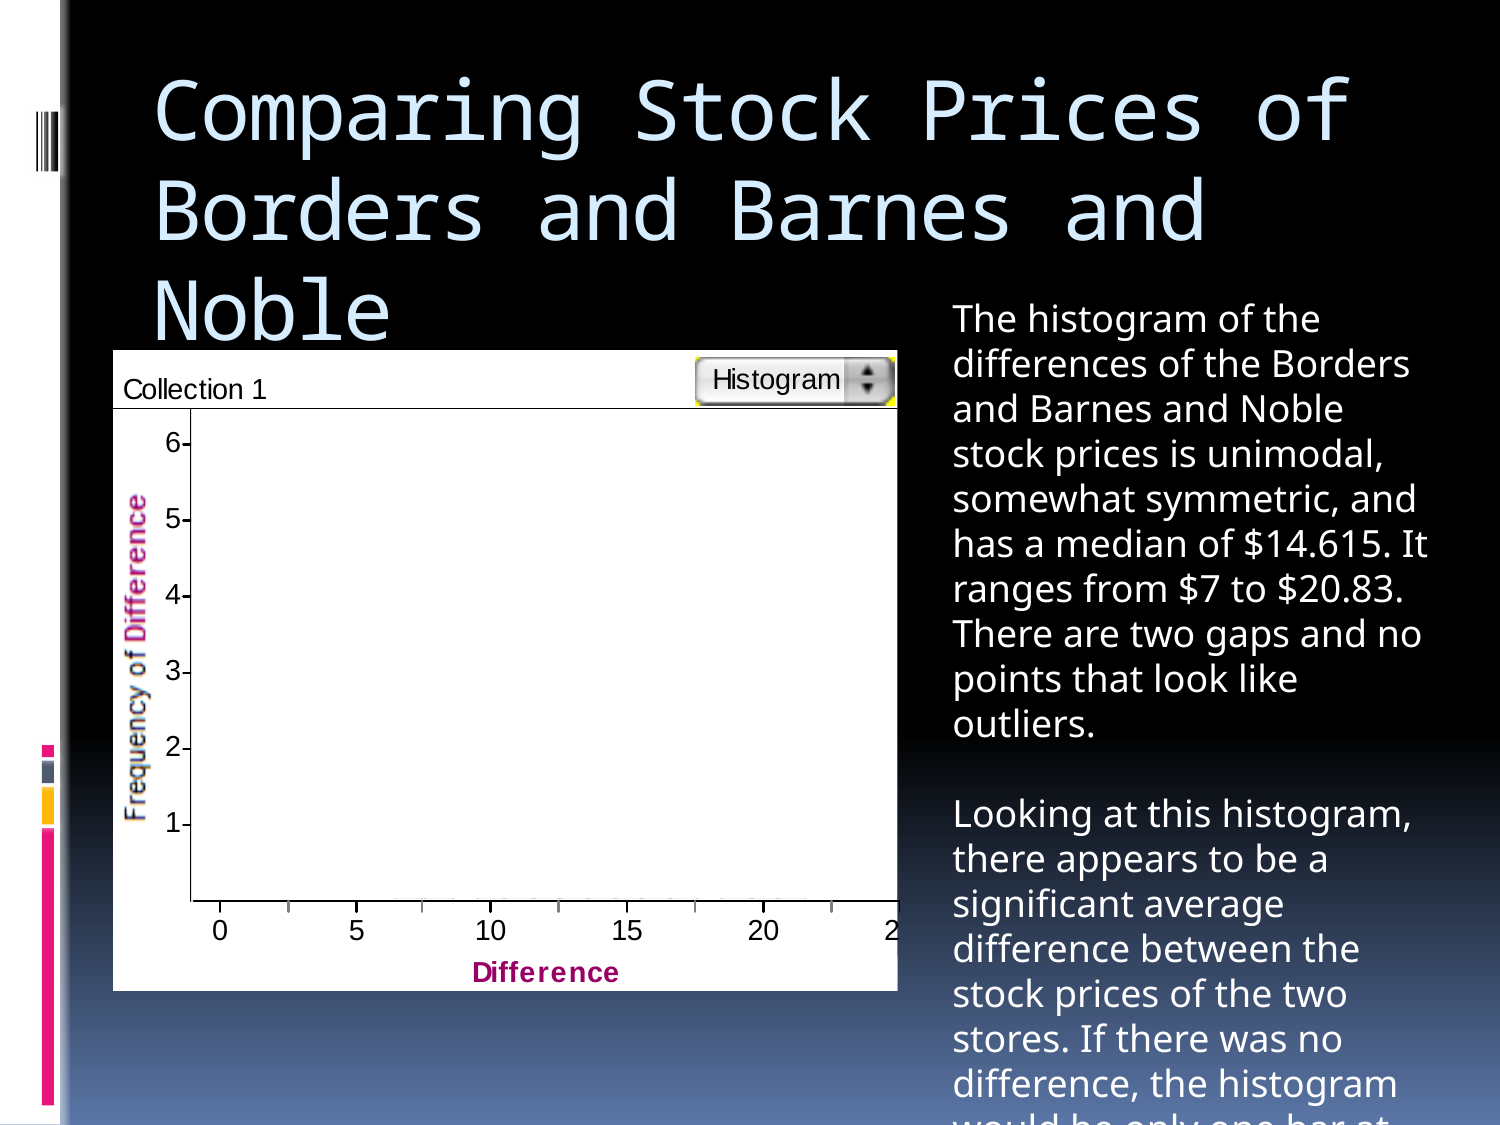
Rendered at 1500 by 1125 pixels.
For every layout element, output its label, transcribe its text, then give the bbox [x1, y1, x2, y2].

title Comparing Stock Prices of Borders and Barnes and Noble [137, 50, 1413, 200]
picture [112, 349, 901, 994]
text_box The histogram of the differences of the Borders and Barnes and Noble stock prices is unimodal, somewhat symmetric, and has a median of $14.615. It ranges from $7 to $20.83. There are two gaps and no points that look like outliers. Looking at this histogram, there appears to be a significant average difference between the stock prices of the two stores. If there was no difference, the histogram would be only one bar at zero. [937, 287, 1450, 1125]
